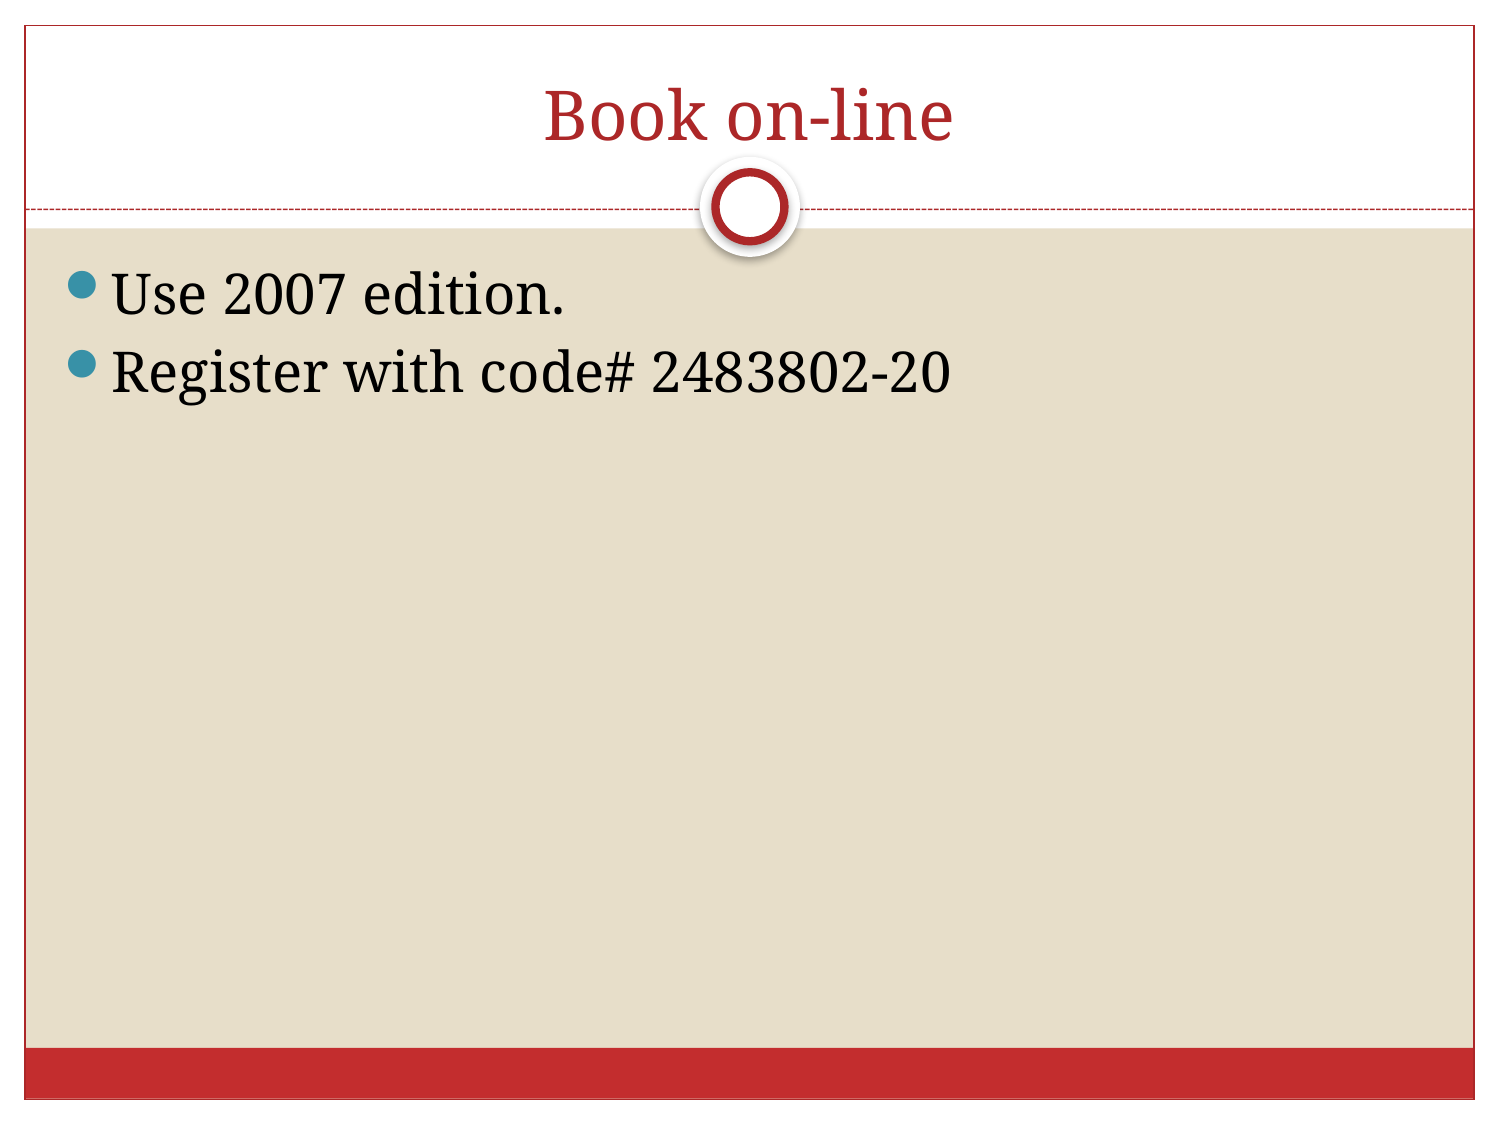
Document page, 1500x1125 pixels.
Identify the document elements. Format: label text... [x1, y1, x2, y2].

list Use 2007 edition. Register with code# 2483802-20 [49, 250, 1445, 1001]
title Book on-line [49, 37, 1450, 162]
